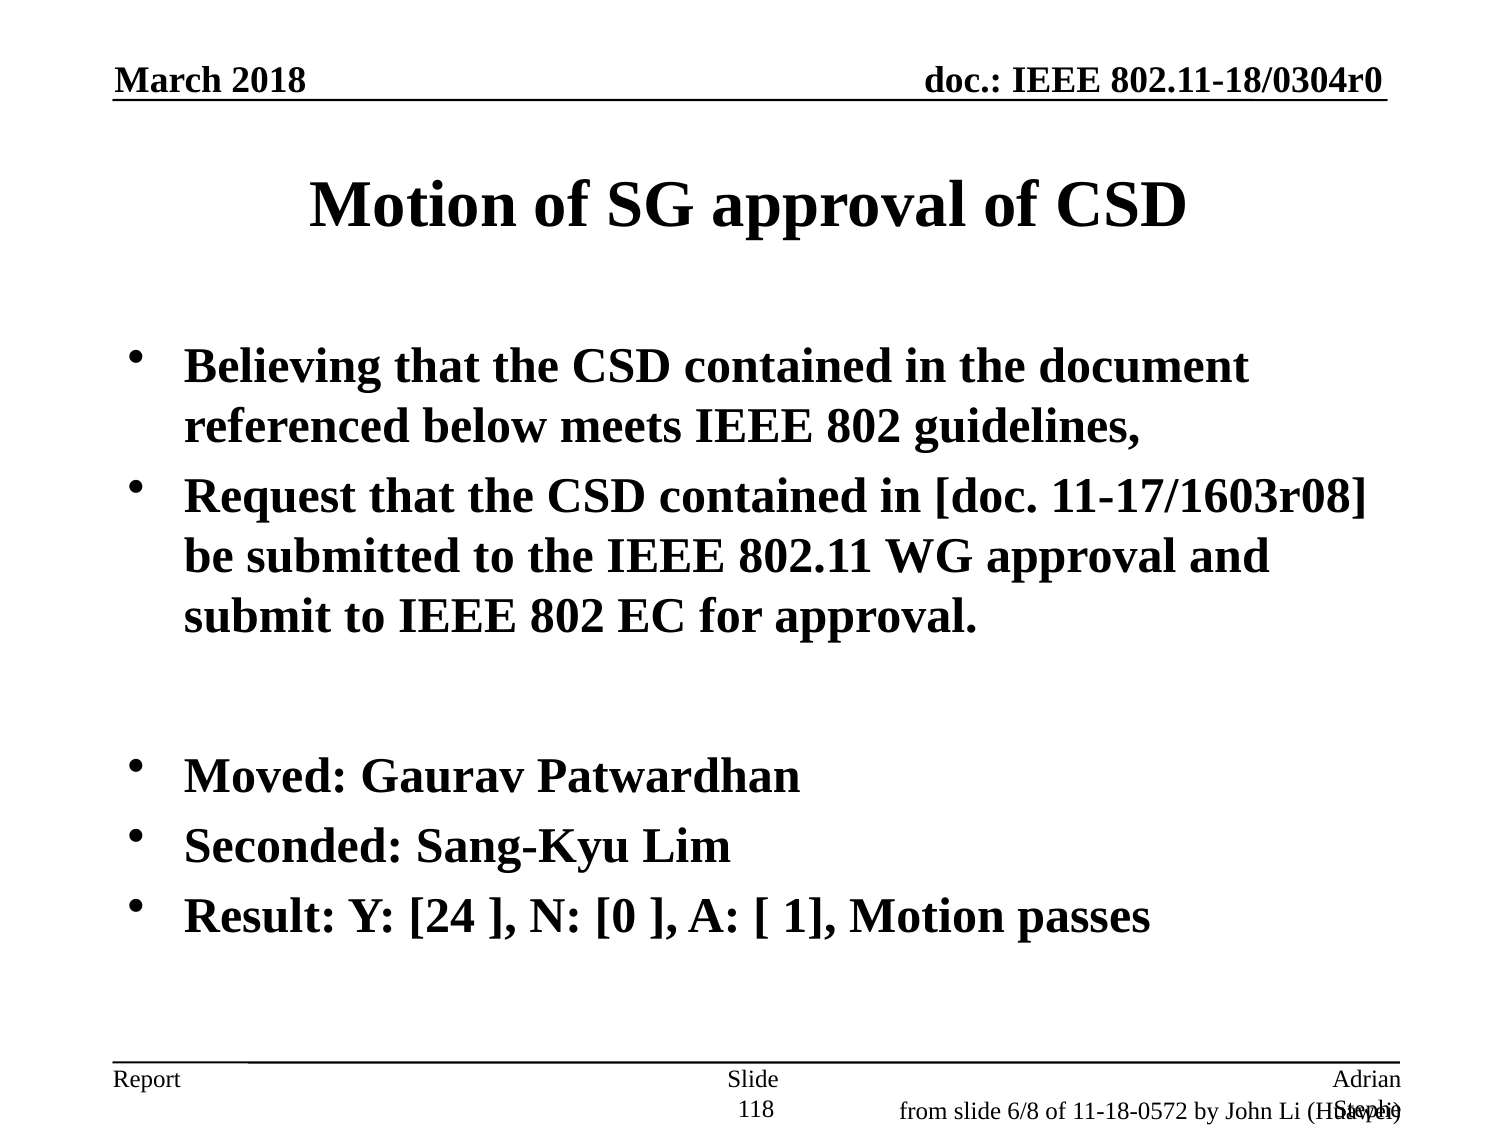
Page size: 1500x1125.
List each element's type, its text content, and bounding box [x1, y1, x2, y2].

slide_number Slide 118 [711, 1061, 801, 1093]
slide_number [114, 54, 374, 101]
title Motion of SG approval of CSD [112, 112, 1388, 288]
footer Adrian Stephens, Intel Corporation [1324, 1061, 1402, 1087]
list Believing that the CSD contained in the document referenced below meets IEEE 802 guidelines, Request that the CSD contained in [doc. 11-17/1603r08] be submitted to the IEEE 802.11 WG approval and submit to IEEE 802 EC for approval. Moved: Gaurav Patwardhan Seconded: Sang-Kyu Lim Result: Y: [24 ], N: [0 ], A: [ 1], Motion passes [112, 324, 1388, 1000]
text_box from slide 6/8 of 11-18-0572 by John Li (Huawei) [343, 1087, 1417, 1125]
